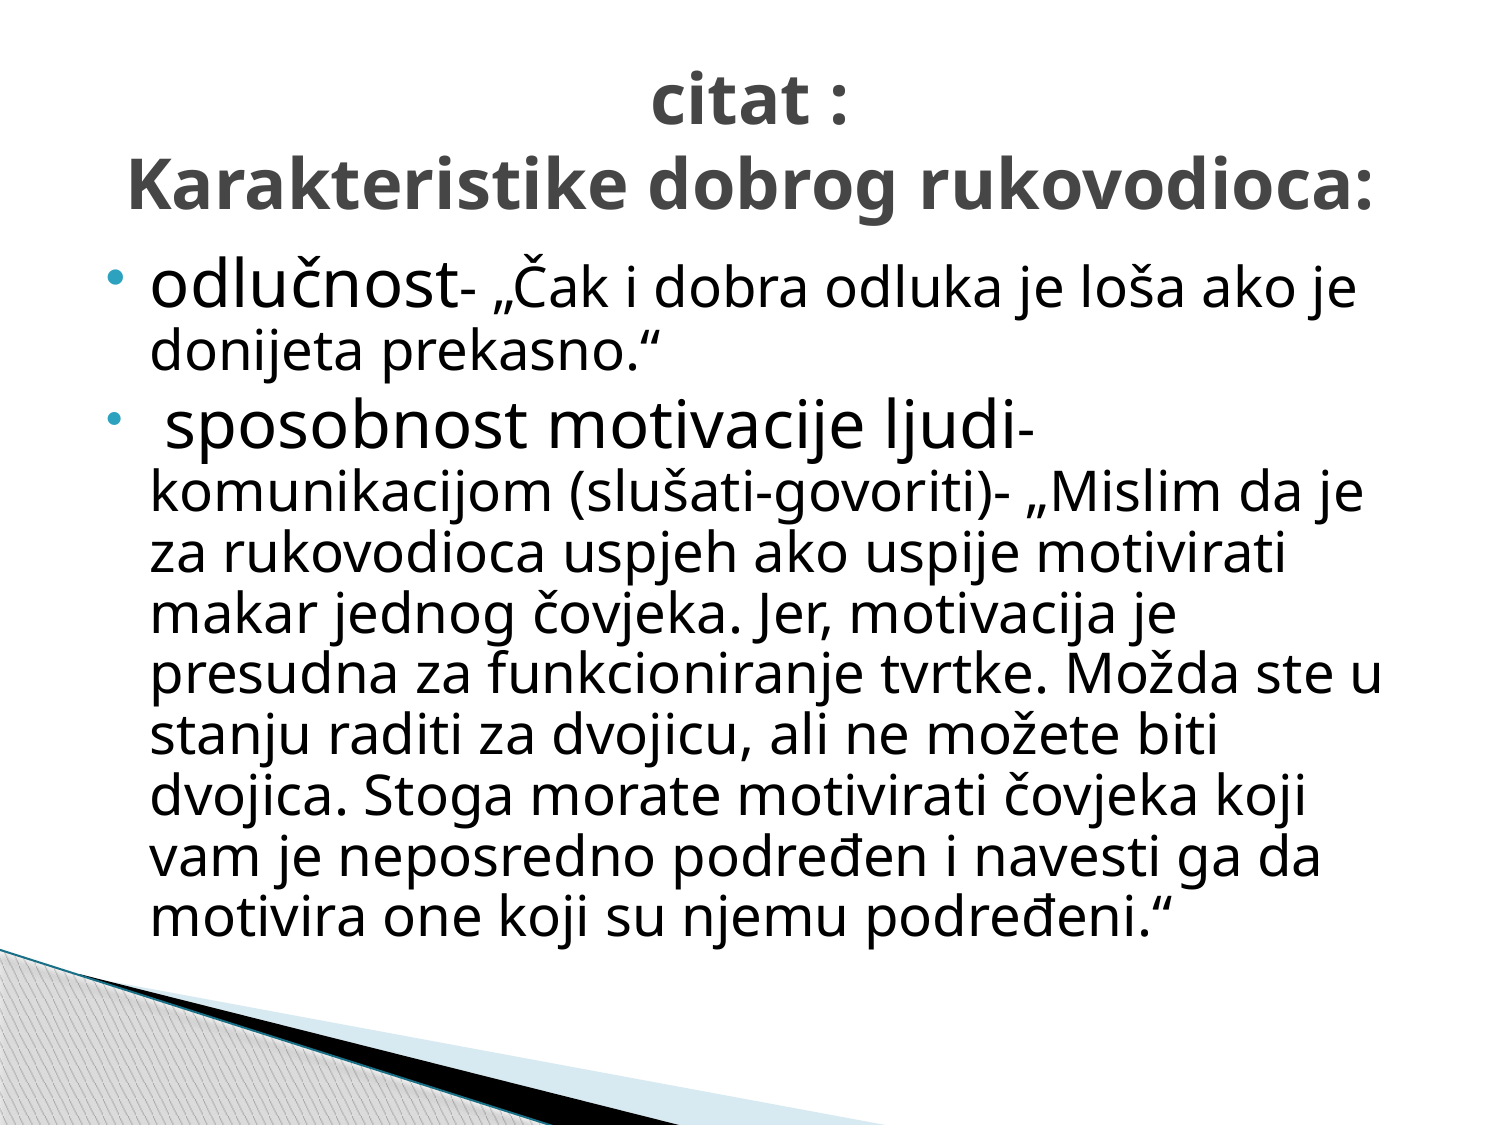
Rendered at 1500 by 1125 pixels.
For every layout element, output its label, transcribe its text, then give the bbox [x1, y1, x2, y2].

title citat : Karakteristike dobrog rukovodioca: [75, 45, 1425, 233]
list odlučnost- „Čak i dobra odluka je loša ako je donijeta prekasno.“ sposobnost motivacije ljudi- komunikacijom (slušati-govoriti)- „Mislim da je za rukovodioca uspjeh ako uspije motivirati makar jednog čovjeka. Jer, motivacija je presudna za funkcioniranje tvrtke. Možda ste u stanju raditi za dvojicu, ali ne možete biti dvojica. Stoga morate motivirati čovjeka koji vam je neposredno podređen i navesti ga da motivira one koji su njemu podređeni.“ [74, 242, 1426, 986]
